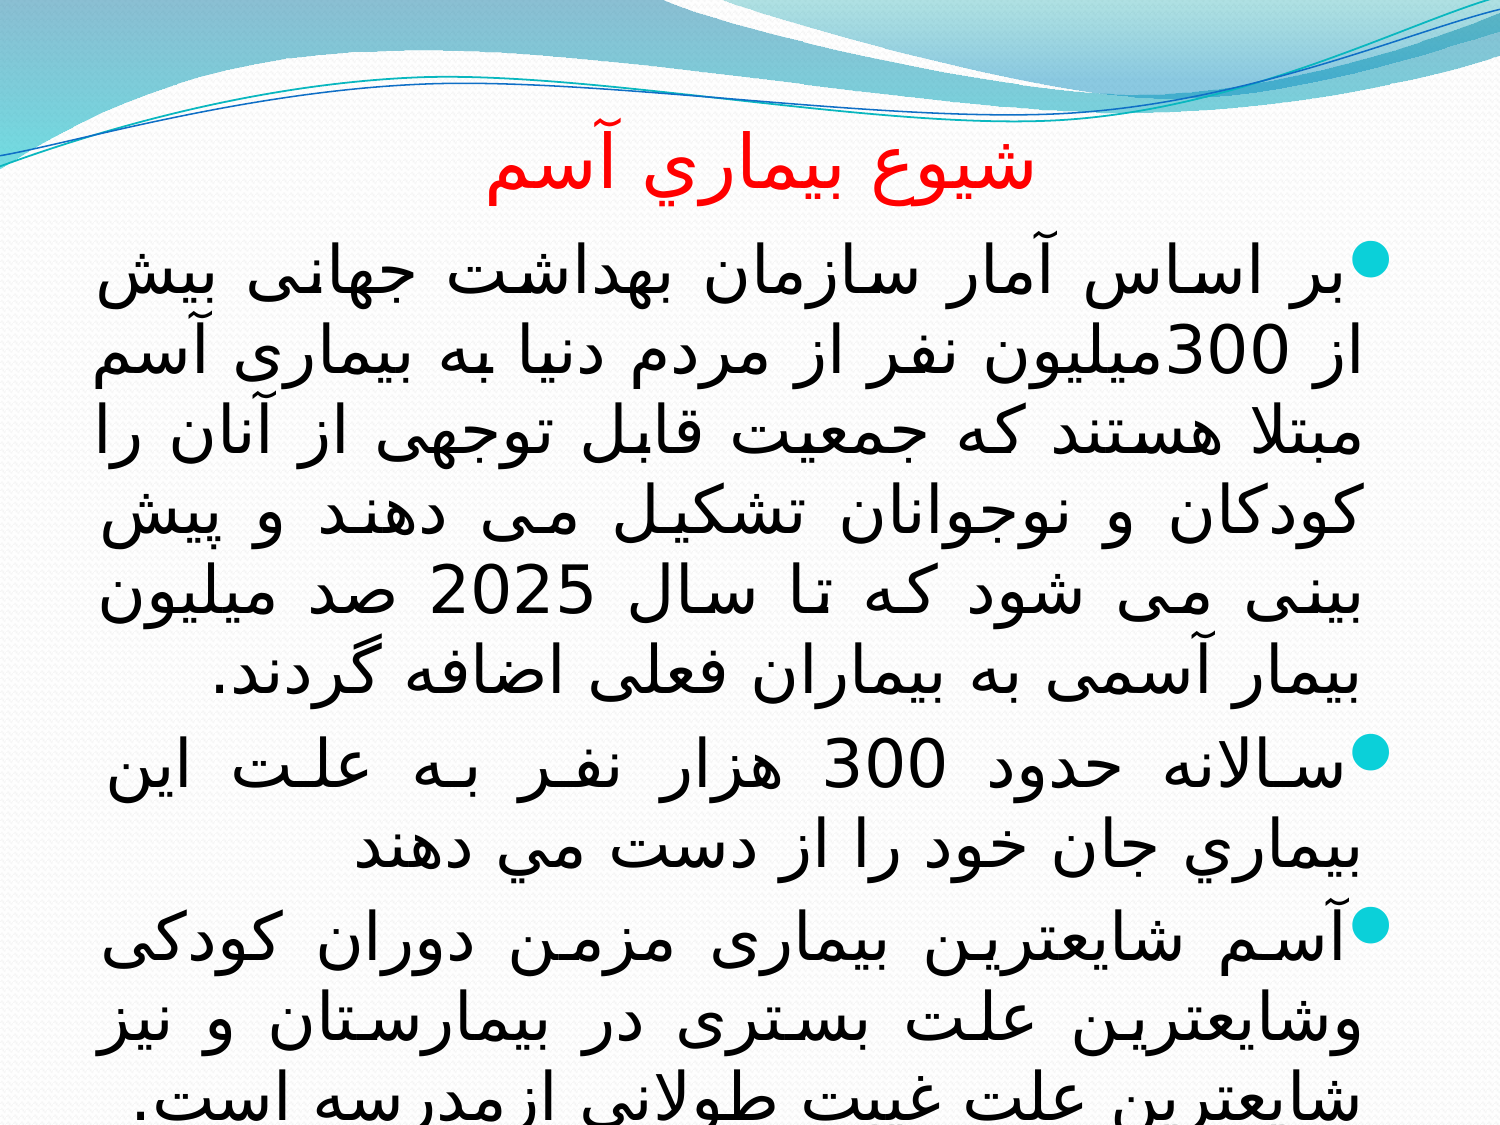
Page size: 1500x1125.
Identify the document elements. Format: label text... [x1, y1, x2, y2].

title شيوع بيماري آسم [75, 90, 1425, 219]
list بر اساس آمار سازمان بهداشت جهانی بیش از 300میلیون نفر از مردم دنیا به بیماری آسم مبتلا هستند که جمعیت قابل توجهی از آنان را کودکان و نوجوانان تشکیل می دهند و پیش بینی می شود که تا سال 2025 صد میلیون بیمار آسمی به بیماران فعلی اضافه گردند. سالانه حدود 300 هزار نفر به علت اين بيماري جان خود را از دست مي دهند آسم شایعترین بیماری مزمن دوران کودکی وشایعترین علت بستری در بیمارستان و نیز شایعترین علت غیبت طولانی ازمدرسه است. [75, 219, 1425, 1047]
